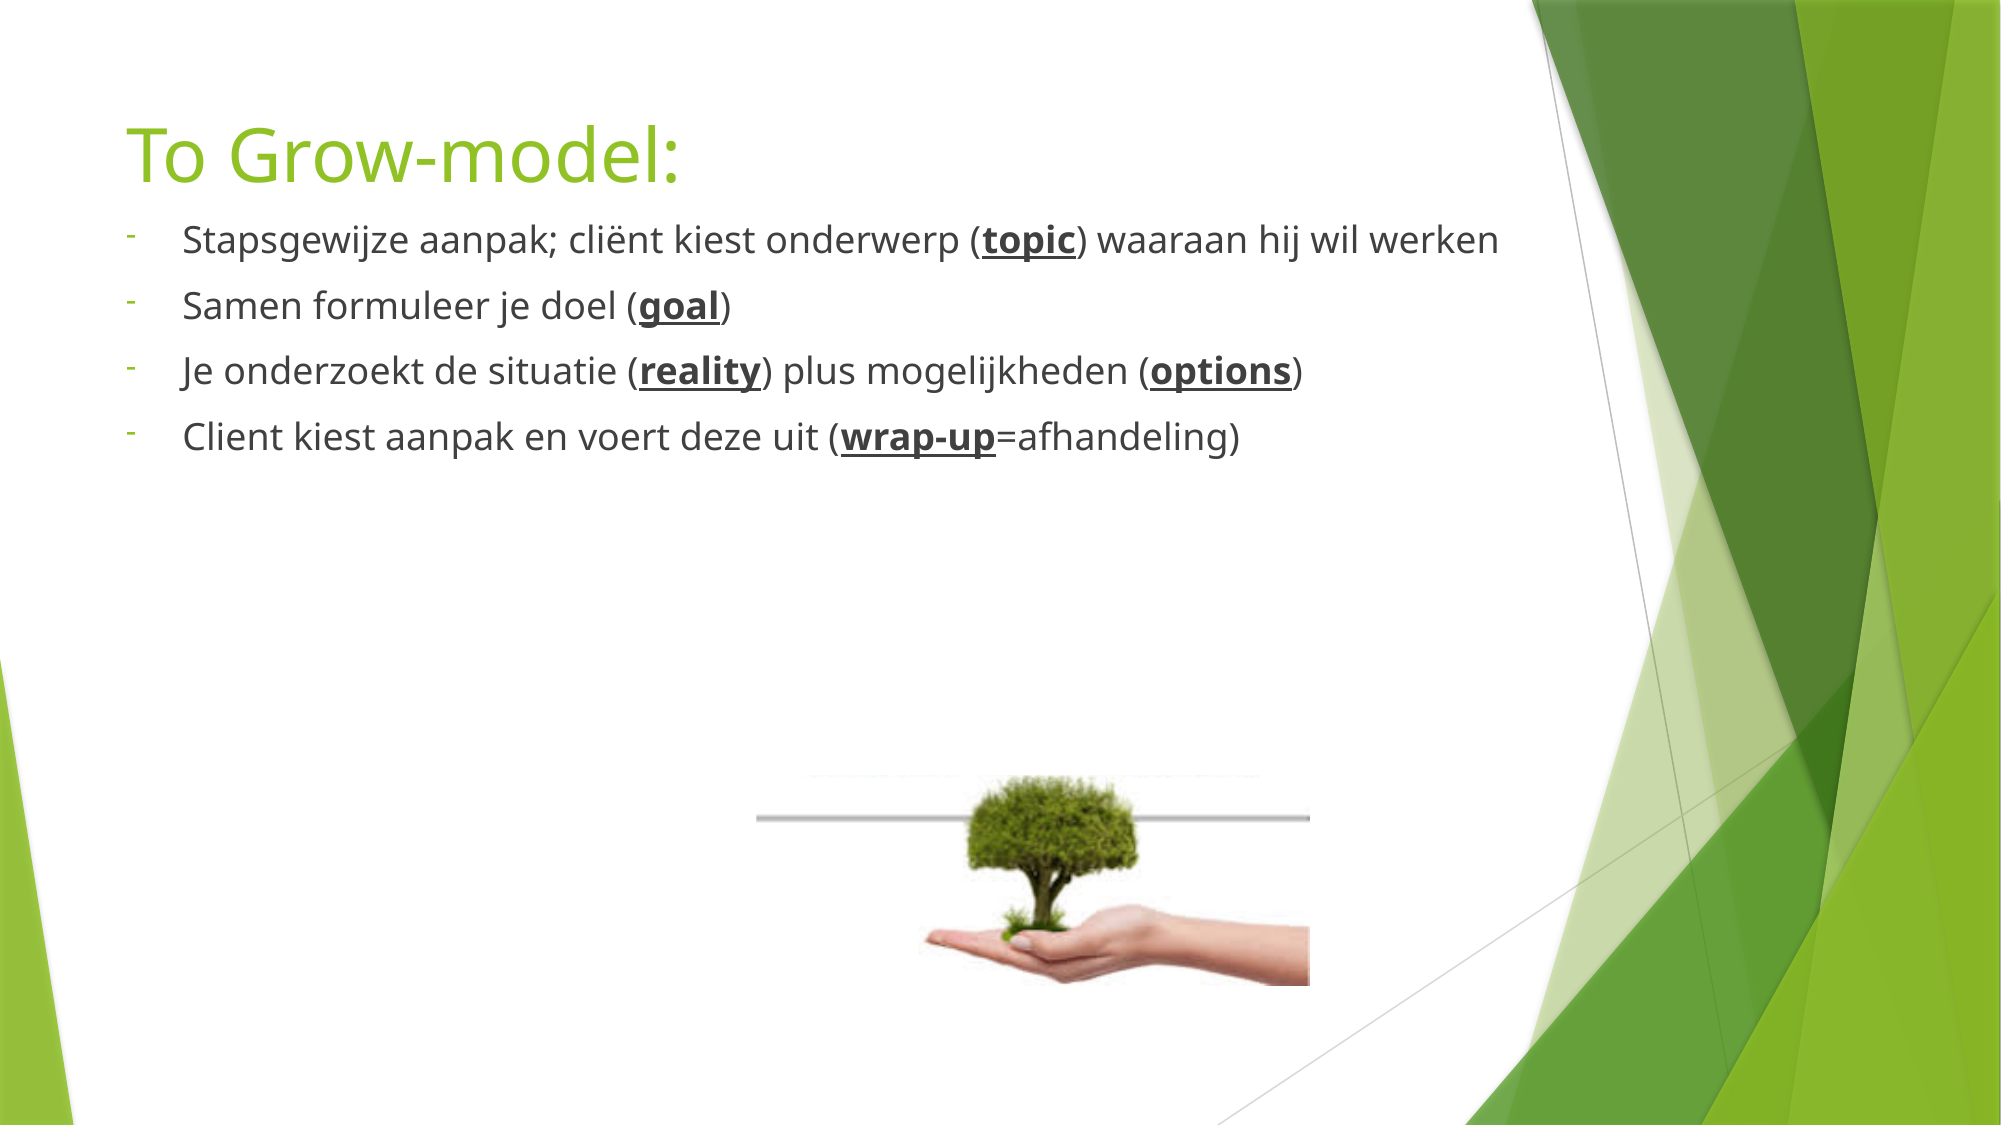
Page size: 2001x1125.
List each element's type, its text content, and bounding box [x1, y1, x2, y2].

picture [755, 774, 1311, 986]
list Stapsgewijze aanpak; cliënt kiest onderwerp (topic) waaraan hij wil werken Samen formuleer je doel (goal) Je onderzoekt de situatie (reality) plus mogelijkheden (options) Client kiest aanpak en voert deze uit (wrap-up=afhandeling) [111, 208, 1522, 845]
title To Grow-model: [111, 99, 1522, 208]
